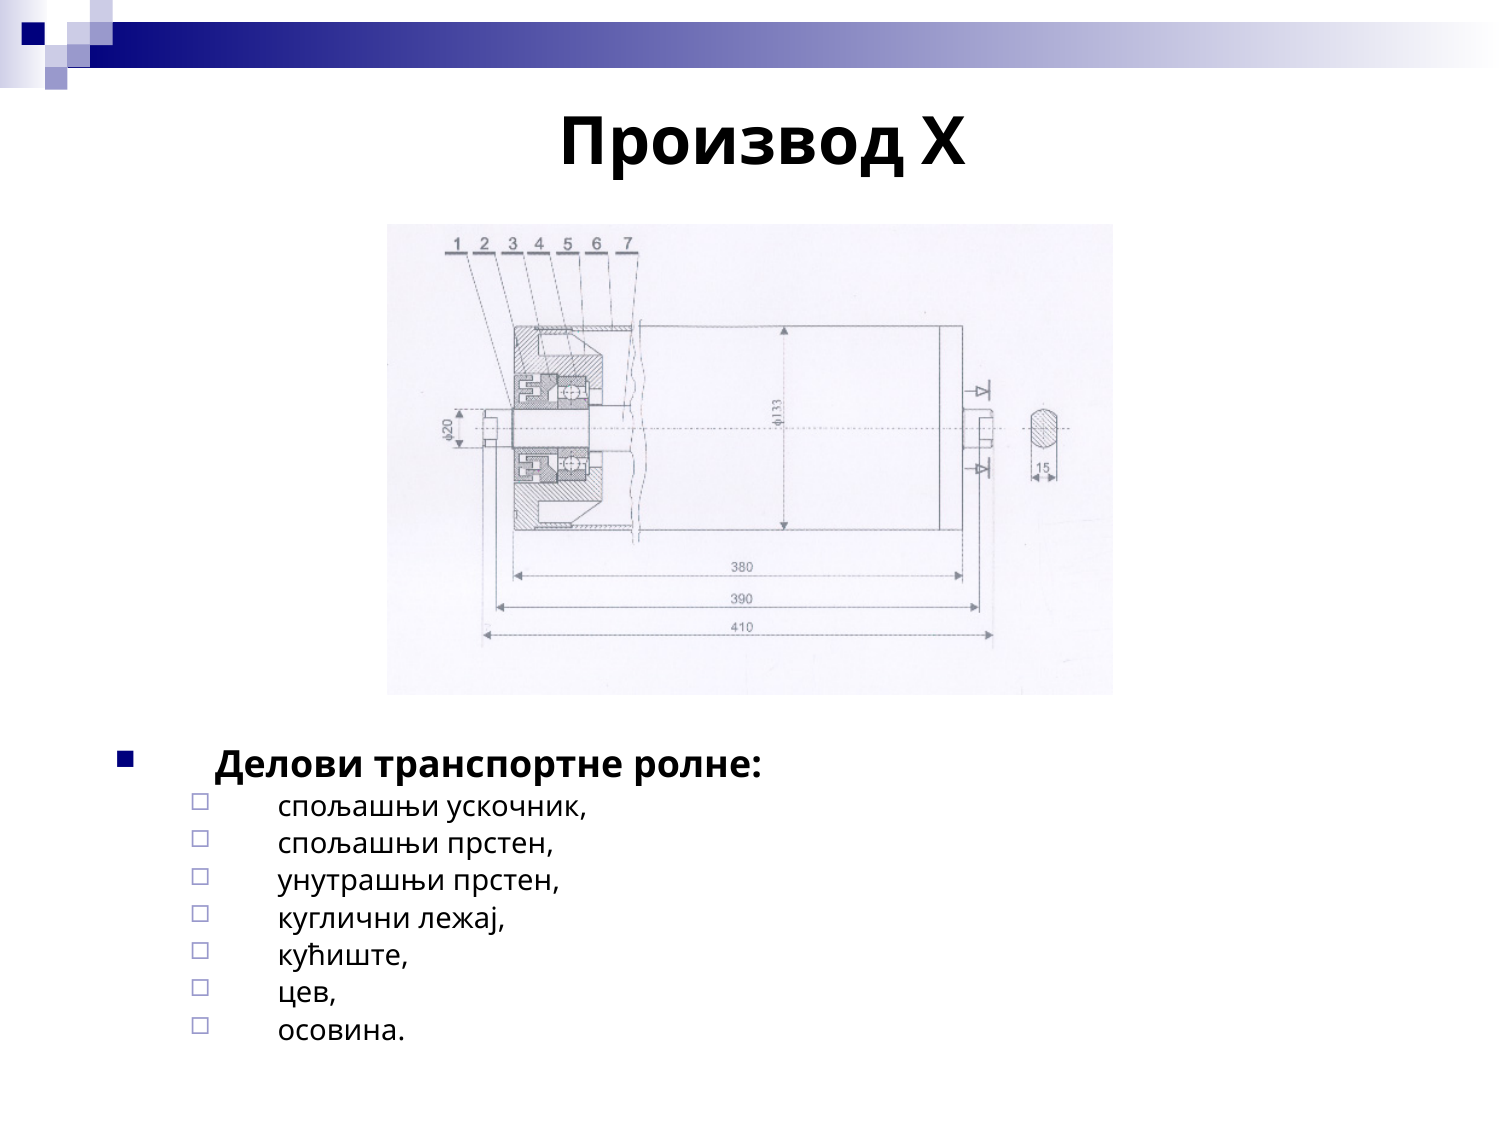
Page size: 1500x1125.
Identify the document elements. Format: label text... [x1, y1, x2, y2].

list Делови транспортне ролне: спољашњи ускочник, спољашњи прстен, унутрашњи прстен, куглични лежај, кућиште, цев, осовина. [99, 737, 1451, 1076]
title Производ X [299, 62, 1226, 213]
picture [387, 224, 1113, 695]
